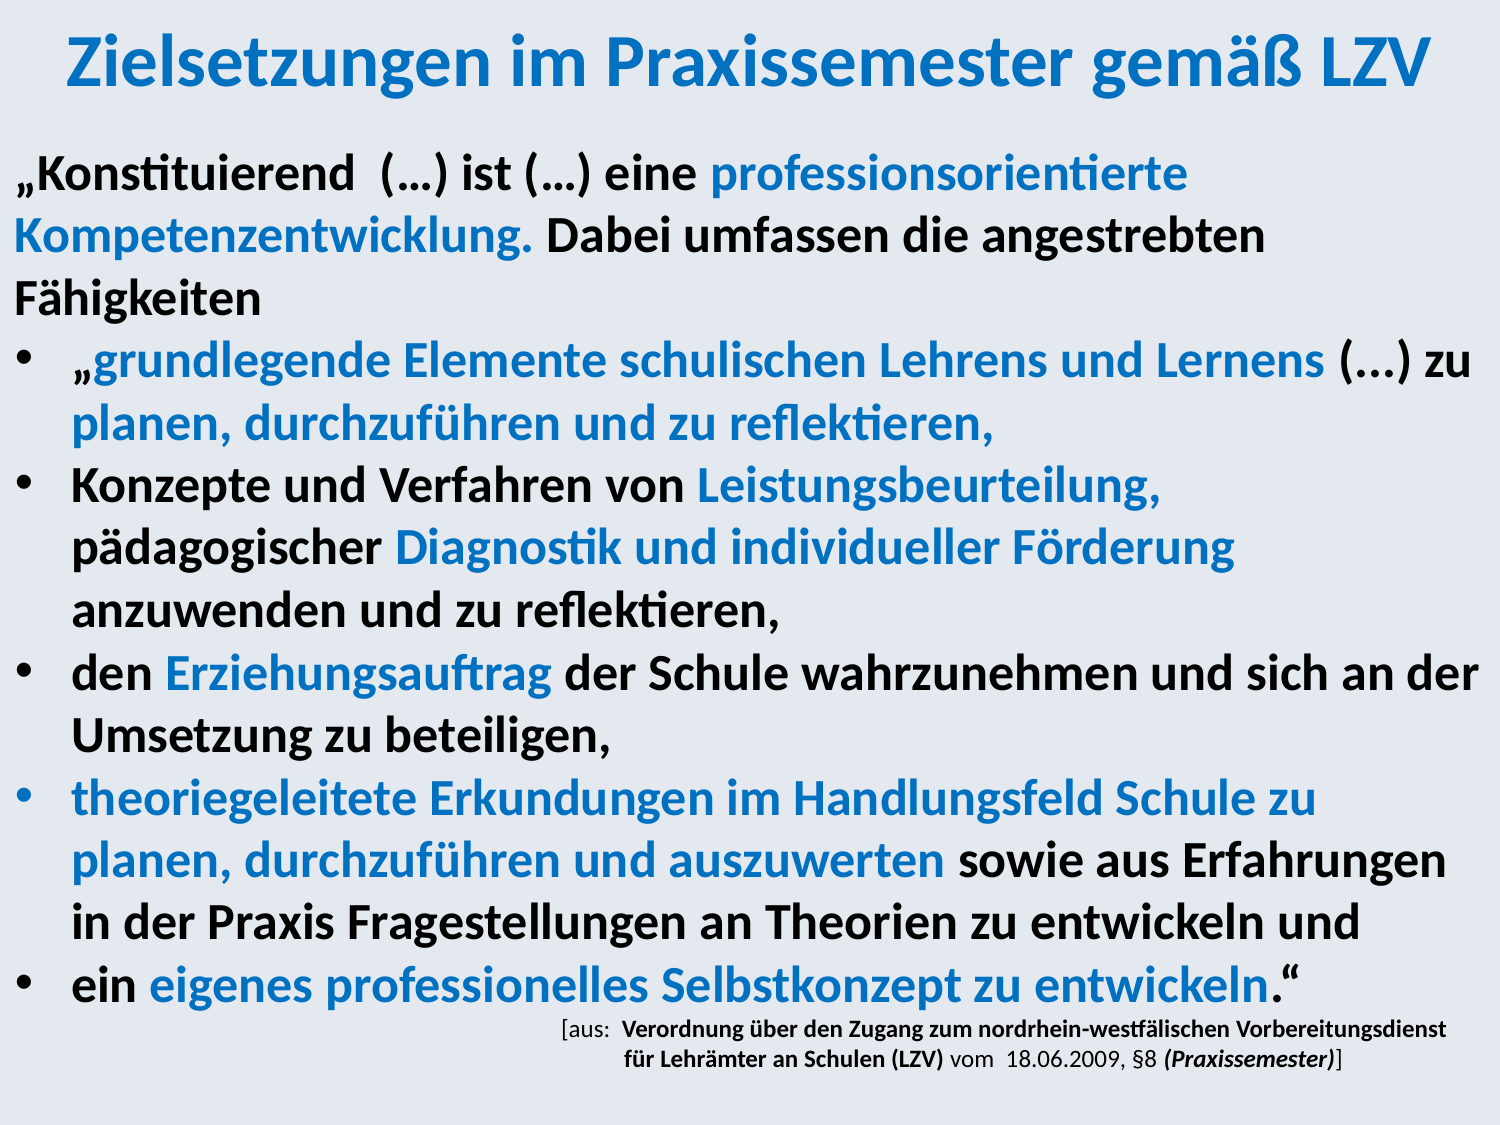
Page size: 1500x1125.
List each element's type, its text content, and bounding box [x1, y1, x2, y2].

text_box „Konstituierend (…) ist (…) eine professionsorientierte Kompetenzentwicklung. Dabei umfassen die angestrebten Fähigkeiten „grundlegende Elemente schulischen Lehrens und Lernens (...) zu planen, durchzuführen und zu reflektieren, Konzepte und Verfahren von Leistungsbeurteilung, pädagogischer Diagnostik und individueller Förderung anzuwenden und zu reflektieren, den Erziehungsauftrag der Schule wahrzunehmen und sich an der Umsetzung zu beteiligen, theoriegeleitete Erkundungen im Handlungsfeld Schule zu planen, durchzuführen und auszuwerten sowie aus Erfahrungen in der Praxis Fragestellungen an Theorien zu entwickeln und ein eigenes professionelles Selbstkonzept zu entwickeln.“ [aus: Verordnung über den Zugang zum nordrhein-westfälischen Vorbereitungsdienst für Lehrämter an Schulen (LZV) vom 18.06.2009, §8 (Praxissemester)] [0, 130, 1500, 1081]
title Zielsetzungen im Praxissemester gemäß LZV [0, 0, 1500, 114]
